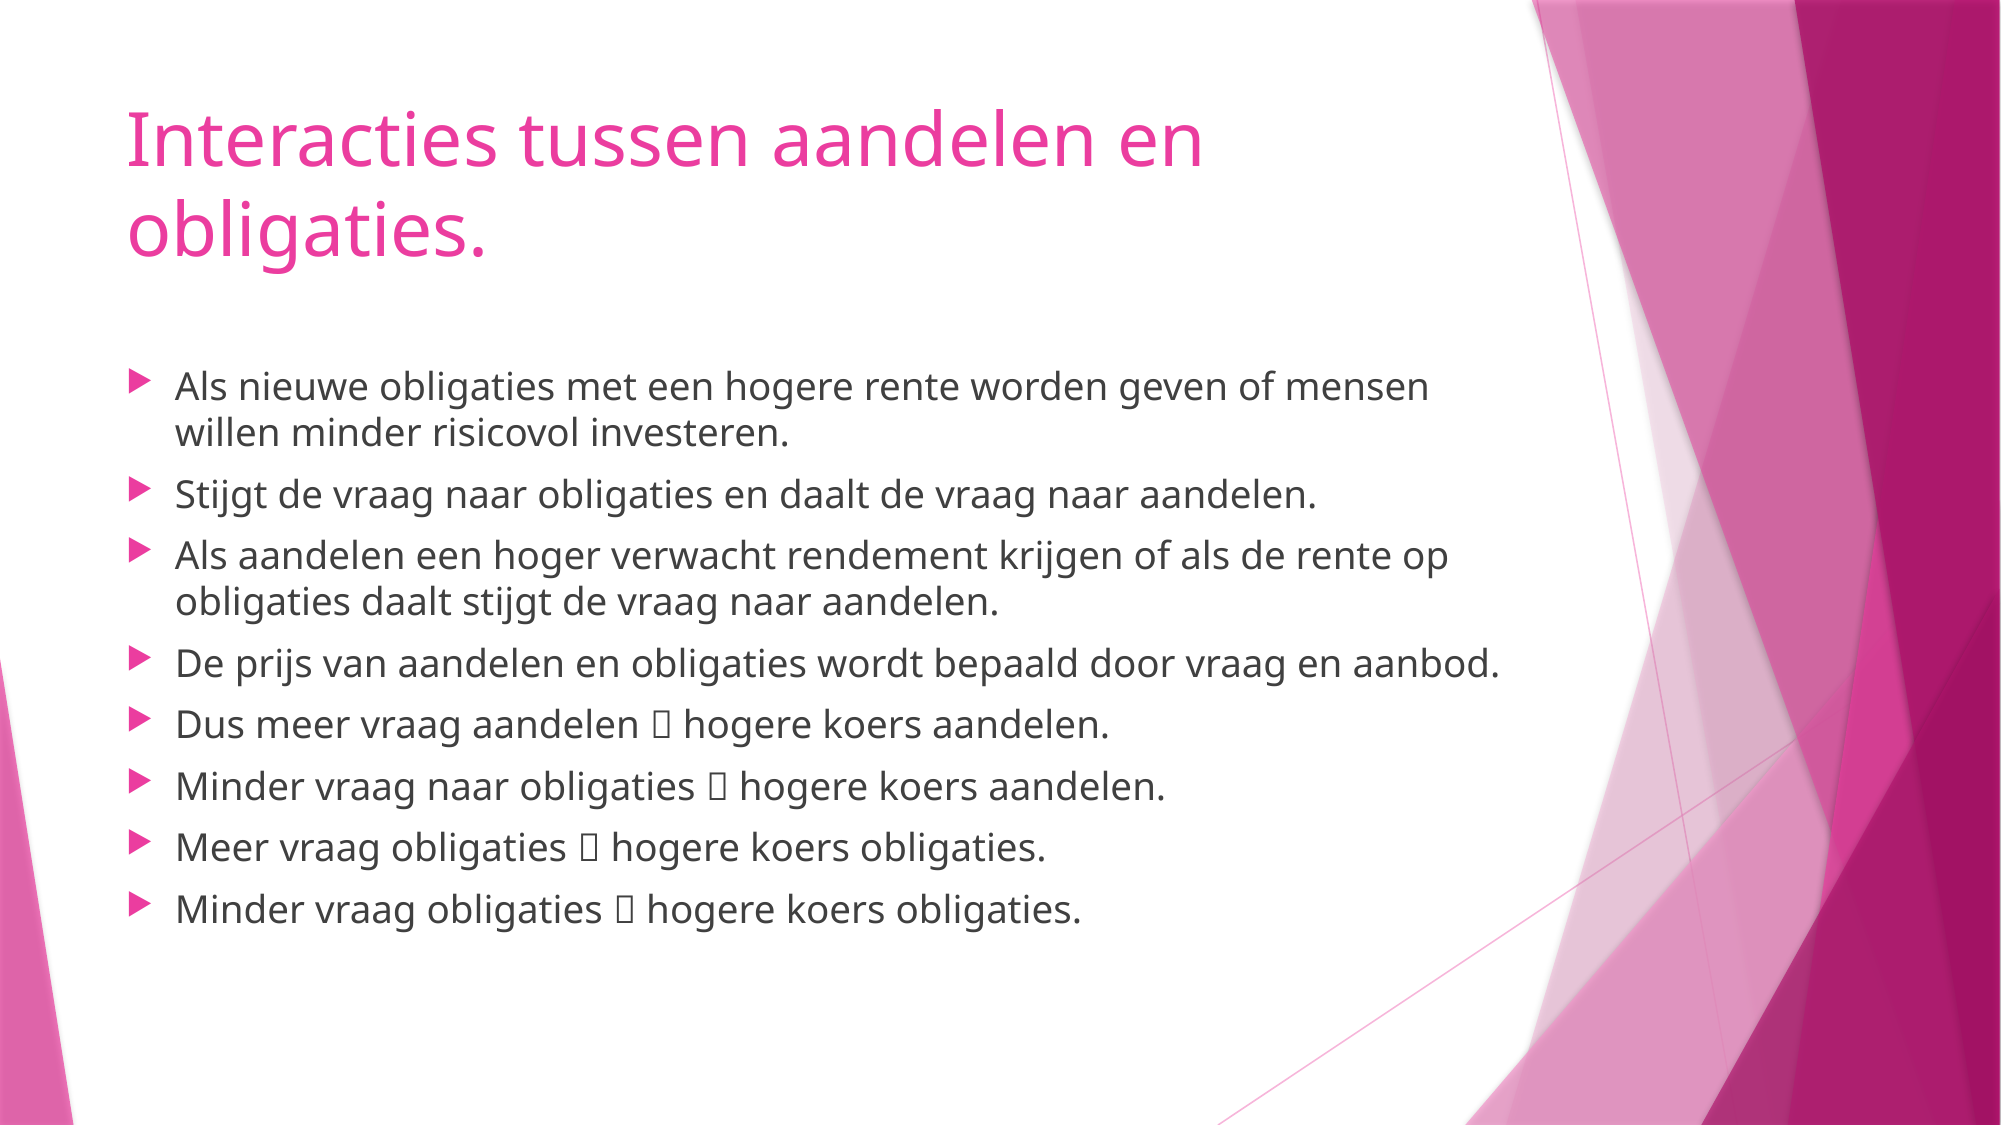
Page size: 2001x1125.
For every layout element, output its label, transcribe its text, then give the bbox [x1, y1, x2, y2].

list Als nieuwe obligaties met een hogere rente worden geven of mensen willen minder risicovol investeren. Stijgt de vraag naar obligaties en daalt de vraag naar aandelen. Als aandelen een hoger verwacht rendement krijgen of als de rente op obligaties daalt stijgt de vraag naar aandelen. De prijs van aandelen en obligaties wordt bepaald door vraag en aanbod. Dus meer vraag aandelen  hogere koers aandelen. Minder vraag naar obligaties  hogere koers aandelen. Meer vraag obligaties  hogere koers obligaties. Minder vraag obligaties  hogere koers obligaties. [111, 354, 1522, 992]
title Interacties tussen aandelen en obligaties. [111, 84, 1522, 301]
